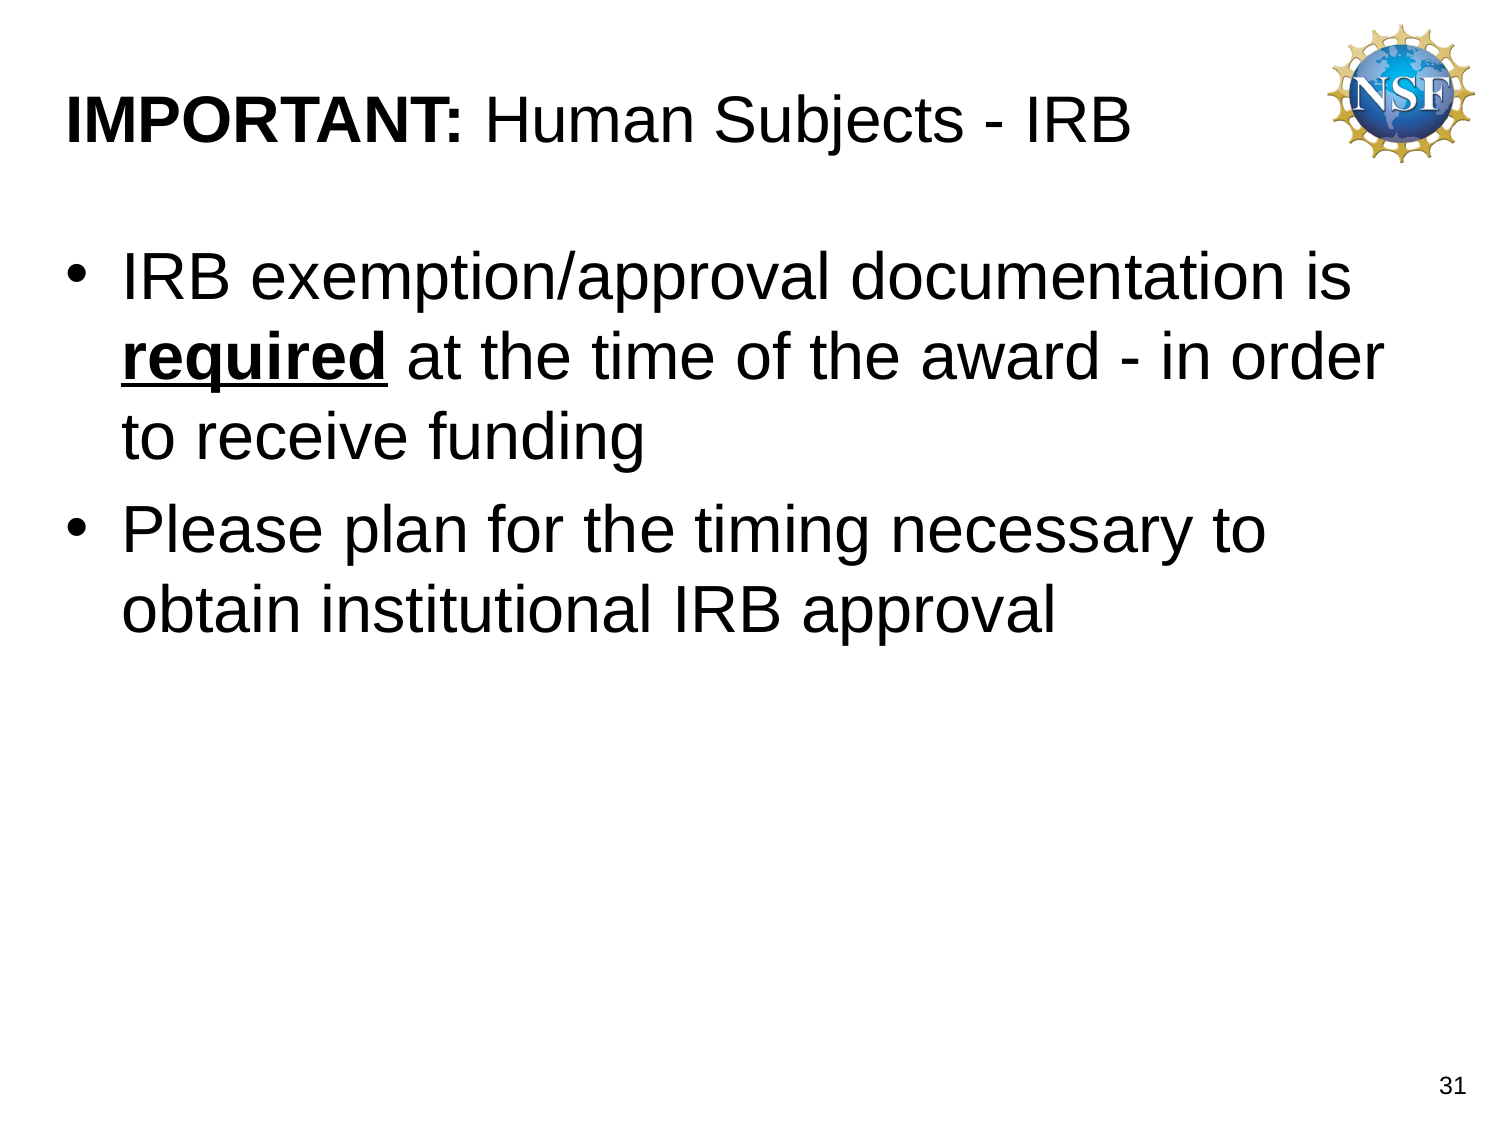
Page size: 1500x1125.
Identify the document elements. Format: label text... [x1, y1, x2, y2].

list IRB exemption/approval documentation is required at the time of the award - in order to receive funding Please plan for the timing necessary to obtain institutional IRB approval [50, 224, 1450, 1050]
picture [1327, 24, 1475, 163]
title IMPORTANT: Human Subjects - IRB [50, 45, 1300, 188]
